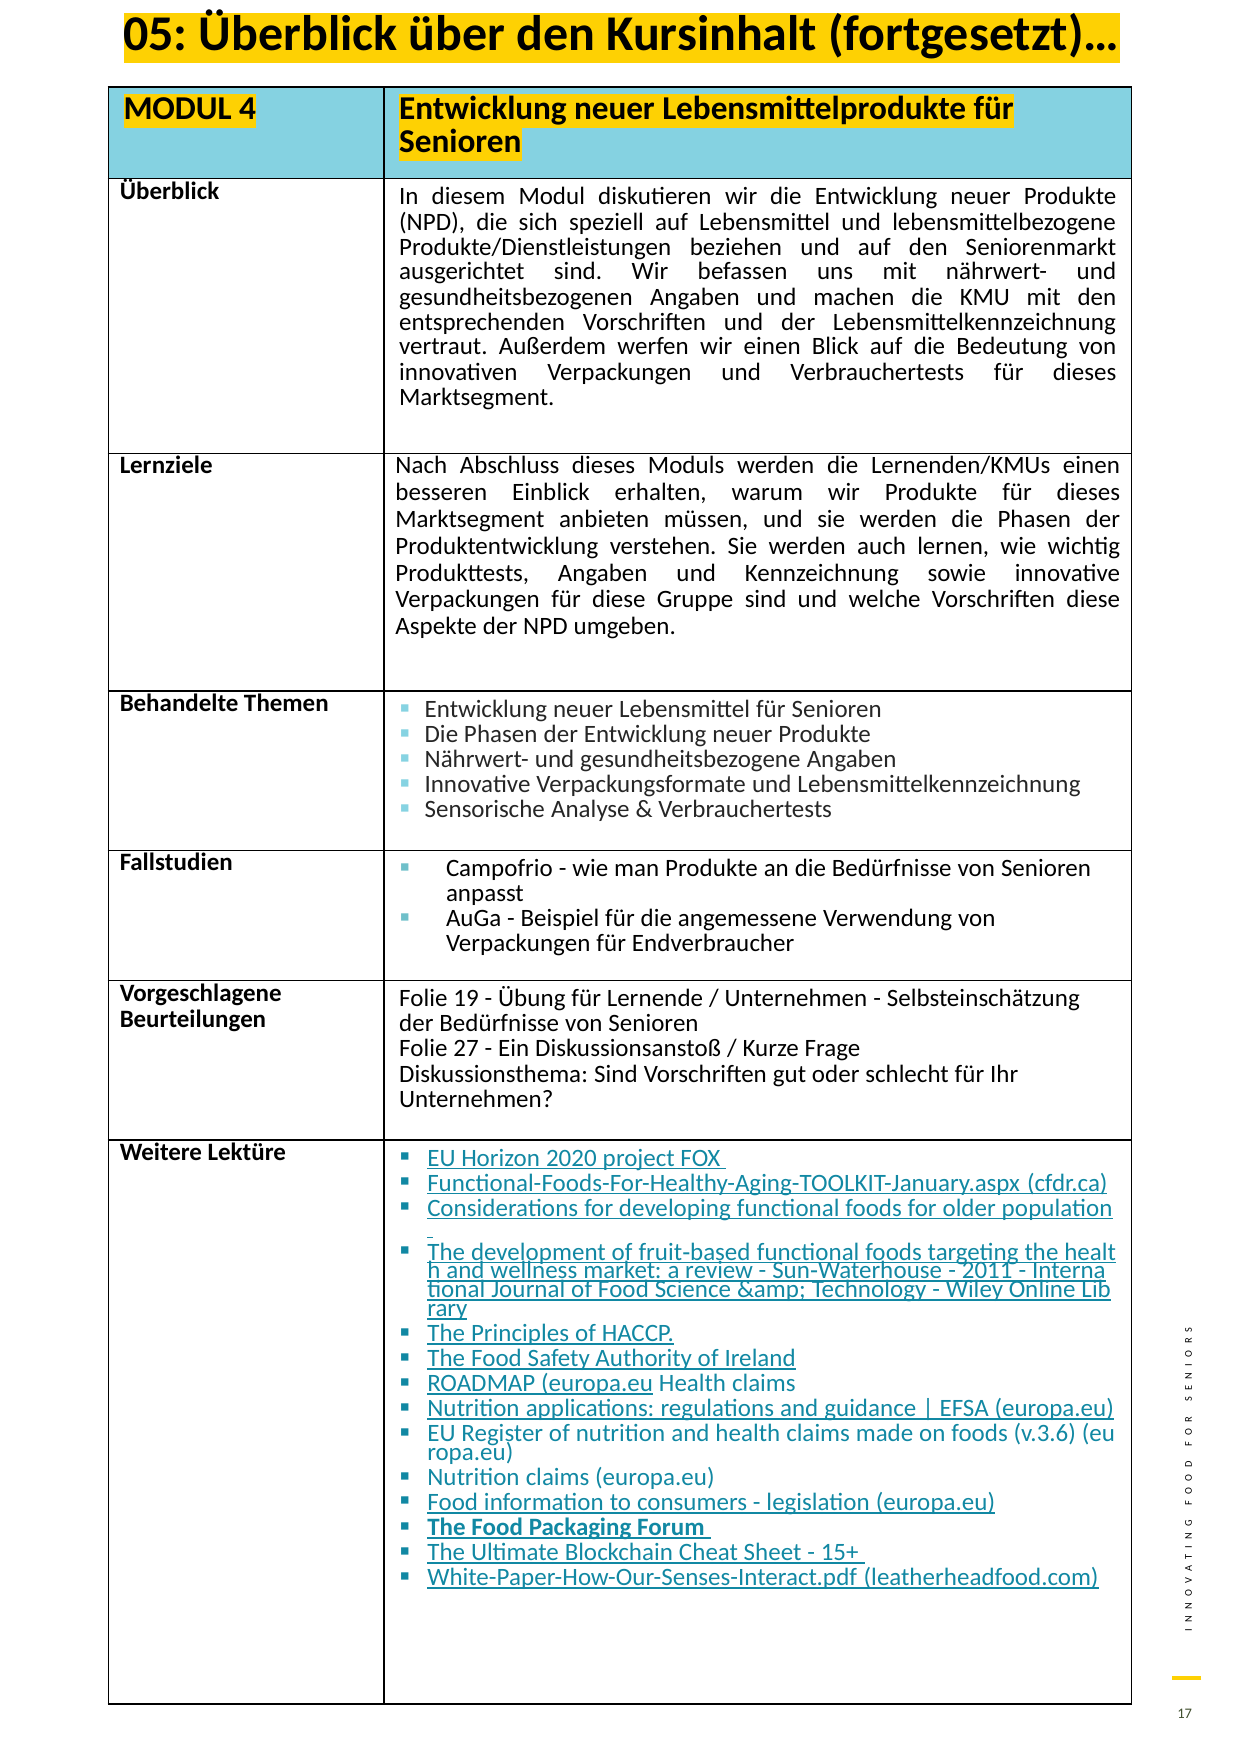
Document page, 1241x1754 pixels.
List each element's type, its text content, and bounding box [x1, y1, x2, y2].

table_cell Vorgeschlagene Beurteilungen [109, 981, 383, 1139]
table_cell Fallstudien [109, 851, 383, 980]
table_cell In diesem Modul diskutieren wir die Entwicklung neuer Produkte (NPD), die sich speziell auf Lebensmittel und lebensmittelbezogene Produkte/Dienstleistungen beziehen und auf den Seniorenmarkt ausgerichtet sind. Wir befassen uns mit nährwert- und gesundheitsbezogenen Angaben und machen die KMU mit den entsprechenden Vorschriften und der Lebensmittelkennzeichnung vertraut. Außerdem werfen wir einen Blick auf die Bedeutung von innovativen Verpackungen und Verbrauchertests für dieses Marktsegment. [385, 179, 1131, 453]
table_cell Campofrio - wie man Produkte an die Bedürfnisse von Senioren anpasst AuGa - Beispiel für die angemessene Verwendung von Verpackungen für Endverbraucher [385, 851, 1131, 980]
table_cell Nach Abschluss dieses Moduls werden die Lernenden/KMUs einen besseren Einblick erhalten, warum wir Produkte für dieses Marktsegment anbieten müssen, und sie werden die Phasen der Produktentwicklung verstehen. Sie werden auch lernen, wie wichtig Produkttests, Angaben und Kennzeichnung sowie innovative Verpackungen für diese Gruppe sind und welche Vorschriften diese Aspekte der NPD umgeben. [385, 454, 1131, 690]
table_cell Weitere Lektüre [109, 1141, 383, 1703]
table_cell Entwicklung neuer Lebensmittel für Senioren Die Phasen der Entwicklung neuer Produkte Nährwert- und gesundheitsbezogene Angaben Innovative Verpackungsformate und Lebensmittelkennzeichnung Sensorische Analyse & Verbrauchertests [385, 692, 1131, 850]
table_cell Behandelte Themen [109, 692, 383, 850]
table_cell Lernziele [109, 454, 383, 690]
table_header MODUL 4 [109, 88, 383, 178]
table_cell Überblick [109, 179, 383, 453]
table_cell Folie 19 - Übung für Lernende / Unternehmen - Selbsteinschätzung der Bedürfnisse von Senioren Folie 27 - Ein Diskussionsanstoß / Kurze Frage Diskussionsthema: Sind Vorschriften gut oder schlecht für Ihr Unternehmen? [385, 981, 1131, 1139]
table_cell EU Horizon 2020 project FOX Functional-Foods-For-Healthy-Aging-TOOLKIT-January.aspx (cfdr.ca) Considerations for developing functional foods for older population The development of fruit‐based functional foods targeting the health and wellness market: a review - Sun‐Waterhouse - 2011 - International Journal of Food Science &amp; Technology - Wiley Online Library The Principles of HACCP. The Food Safety Authority of Ireland ROADMAP (europa.eu Health claims Nutrition applications: regulations and guidance | EFSA (europa.eu) EU Register of nutrition and health claims made on foods (v.3.6) (europa.eu) Nutrition claims (europa.eu) Food information to consumers - legislation (europa.eu) The Food Packaging Forum The Ultimate Blockchain Cheat Sheet - 15+ White-Paper-How-Our-Senses-Interact.pdf (leatherheadfood.com) [385, 1141, 1131, 1703]
list 05: Überblick über den Kursinhalt (fortgesetzt)… [108, 0, 1155, 87]
table_header Entwicklung neuer Lebensmittelprodukte für Senioren [385, 88, 1131, 178]
